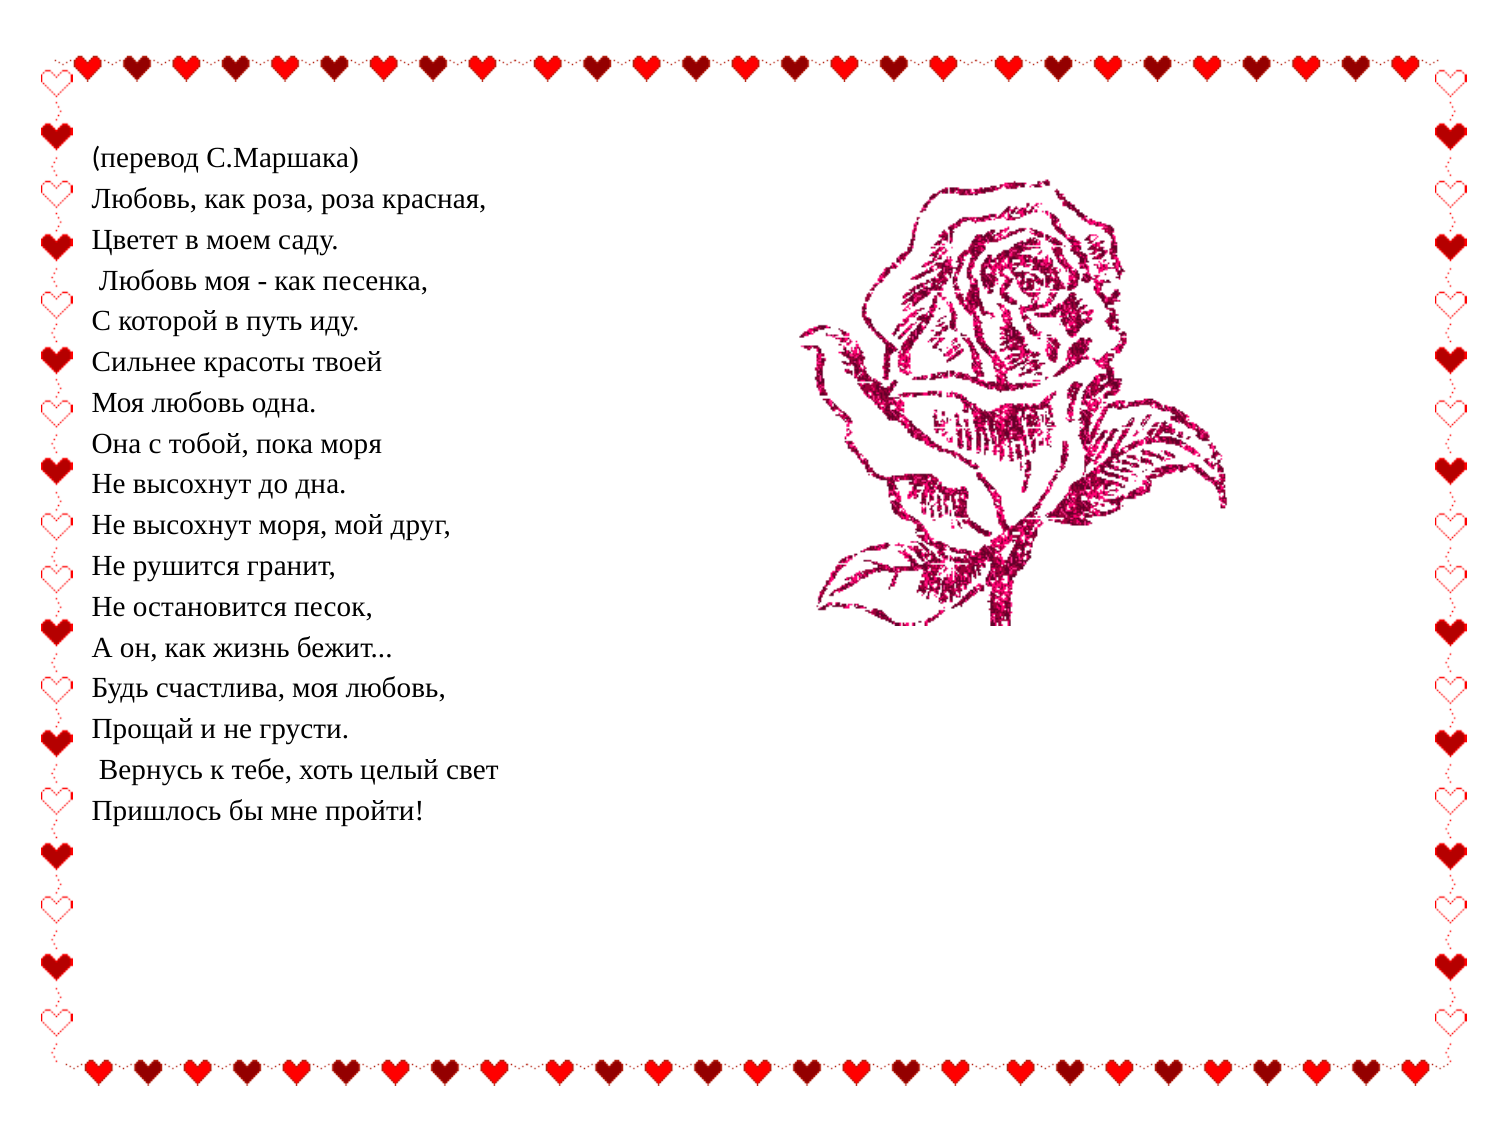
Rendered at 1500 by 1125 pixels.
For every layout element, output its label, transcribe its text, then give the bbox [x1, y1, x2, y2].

picture [40, 66, 1452, 1086]
picture [726, 172, 1296, 627]
list (перевод С.Маршака) Любовь, как роза, роза красная, Цветет в моем саду. Любовь моя - как песенка, С которой в путь иду. Сильнее красоты твоей Моя любовь одна. Она с тобой, пока моря Не высохнут до дна. Не высохнут моря, мой друг, Не рушится гранит, Не остановится песок, А он, как жизнь бежит... Будь счастлива, моя любовь, Прощай и не грусти. Вернусь к тебе, хоть целый свет Пришлось бы мне пройти! [79, 91, 1429, 1056]
picture [1434, 66, 1468, 569]
text_box [79, 113, 1400, 729]
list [980, 54, 1441, 82]
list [1434, 575, 1468, 1065]
picture [513, 54, 979, 82]
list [52, 54, 511, 82]
